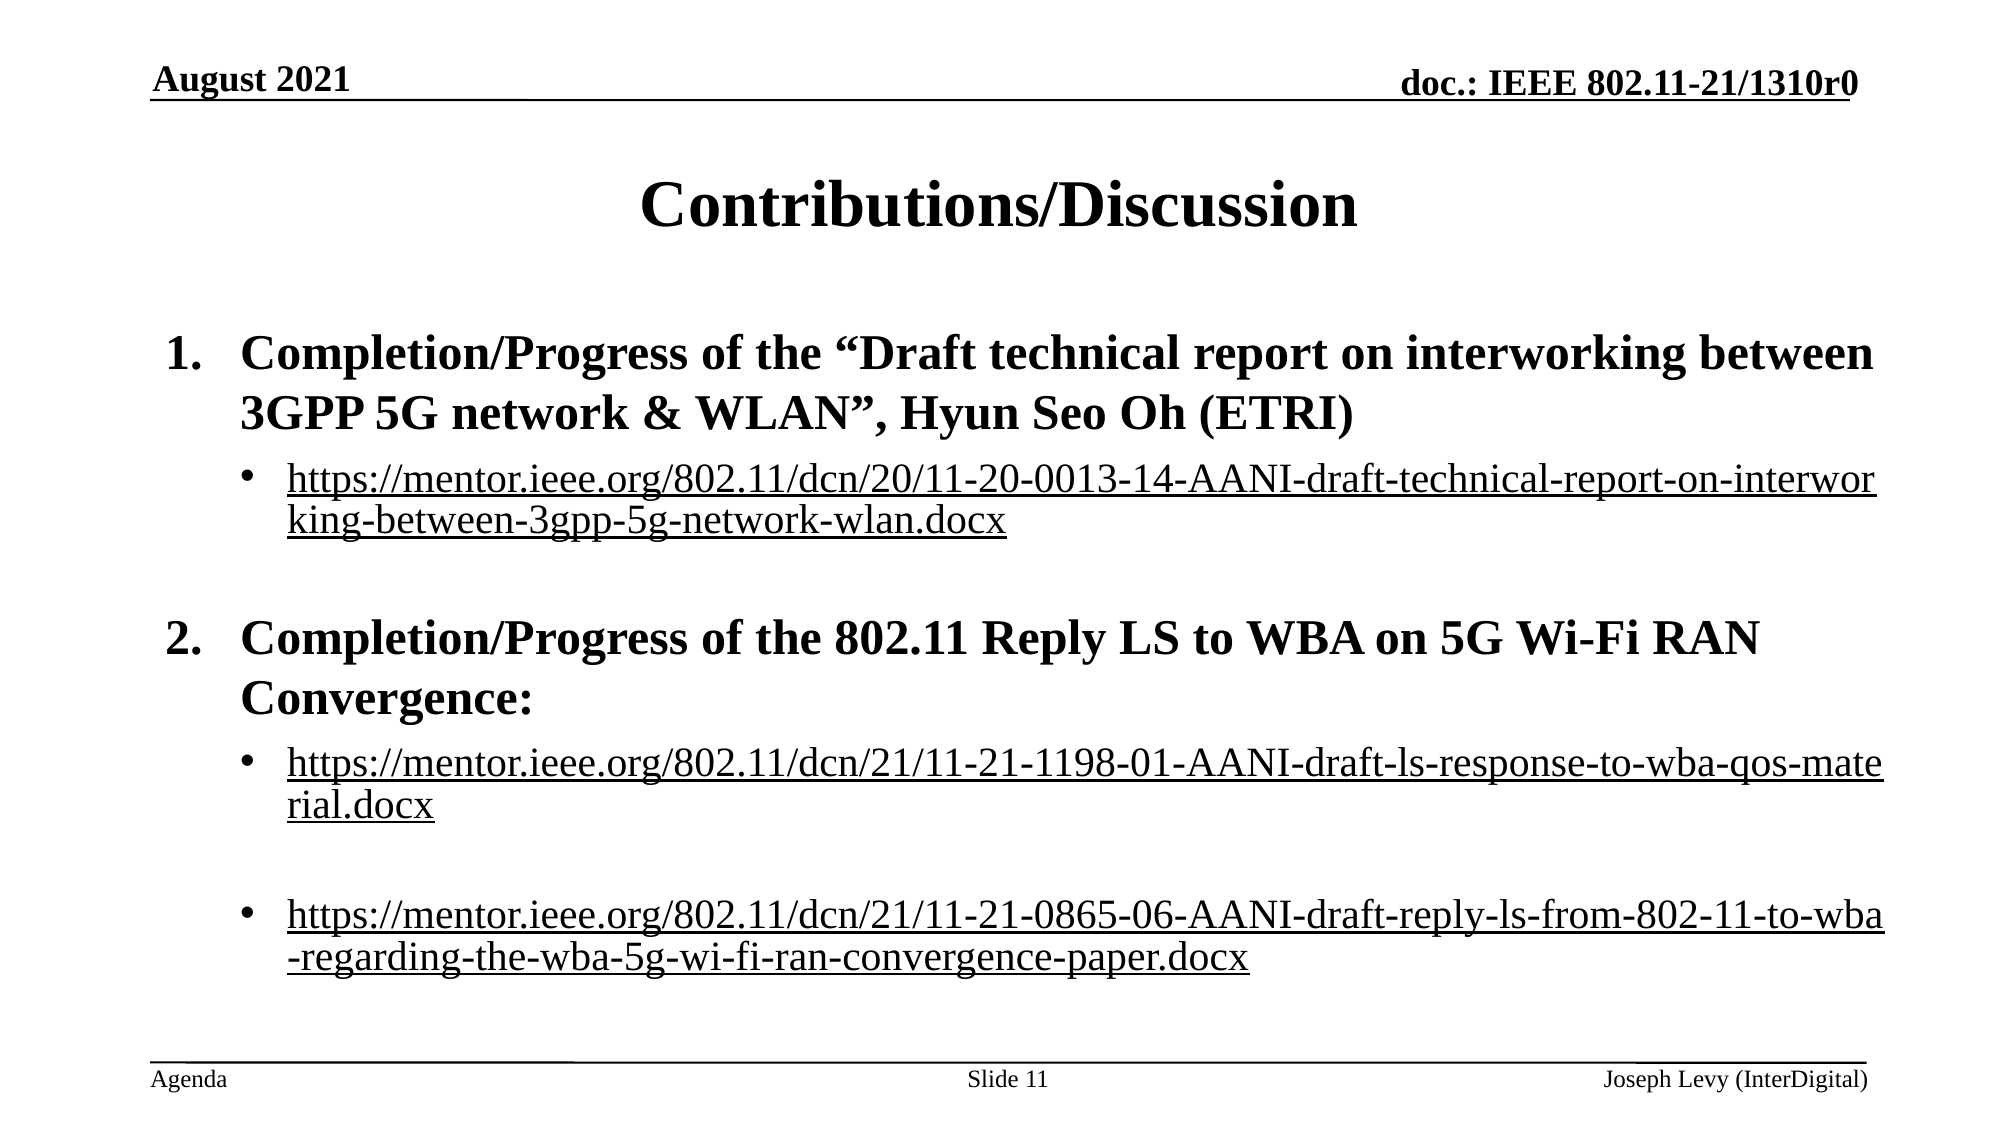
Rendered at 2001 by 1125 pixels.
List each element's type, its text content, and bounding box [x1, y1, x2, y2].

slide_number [152, 54, 563, 100]
list Completion/Progress of the “Draft technical report on interworking between 3GPP 5G network & WLAN”, Hyun Seo Oh (ETRI) https://mentor.ieee.org/802.11/dcn/20/11-20-0013-14-AANI-draft-technical-report-on-interworking-between-3gpp-5g-network-wlan.docx Completion/Progress of the 802.11 Reply LS to WBA on 5G Wi-Fi RAN Convergence: https://mentor.ieee.org/802.11/dcn/21/11-21-1198-01-AANI-draft-ls-response-to-wba-qos-material.docx https://mentor.ieee.org/802.11/dcn/21/11-21-0865-06-AANI-draft-reply-ls-from-802-11-to-wba-regarding-the-wba-5g-wi-fi-ran-convergence-paper.docx [149, 312, 1913, 1000]
title Contributions/Discussion [149, 112, 1850, 288]
slide_number Slide 11 [950, 1061, 1067, 1123]
footer Joseph Levy (InterDigital) [1171, 1061, 1869, 1093]
